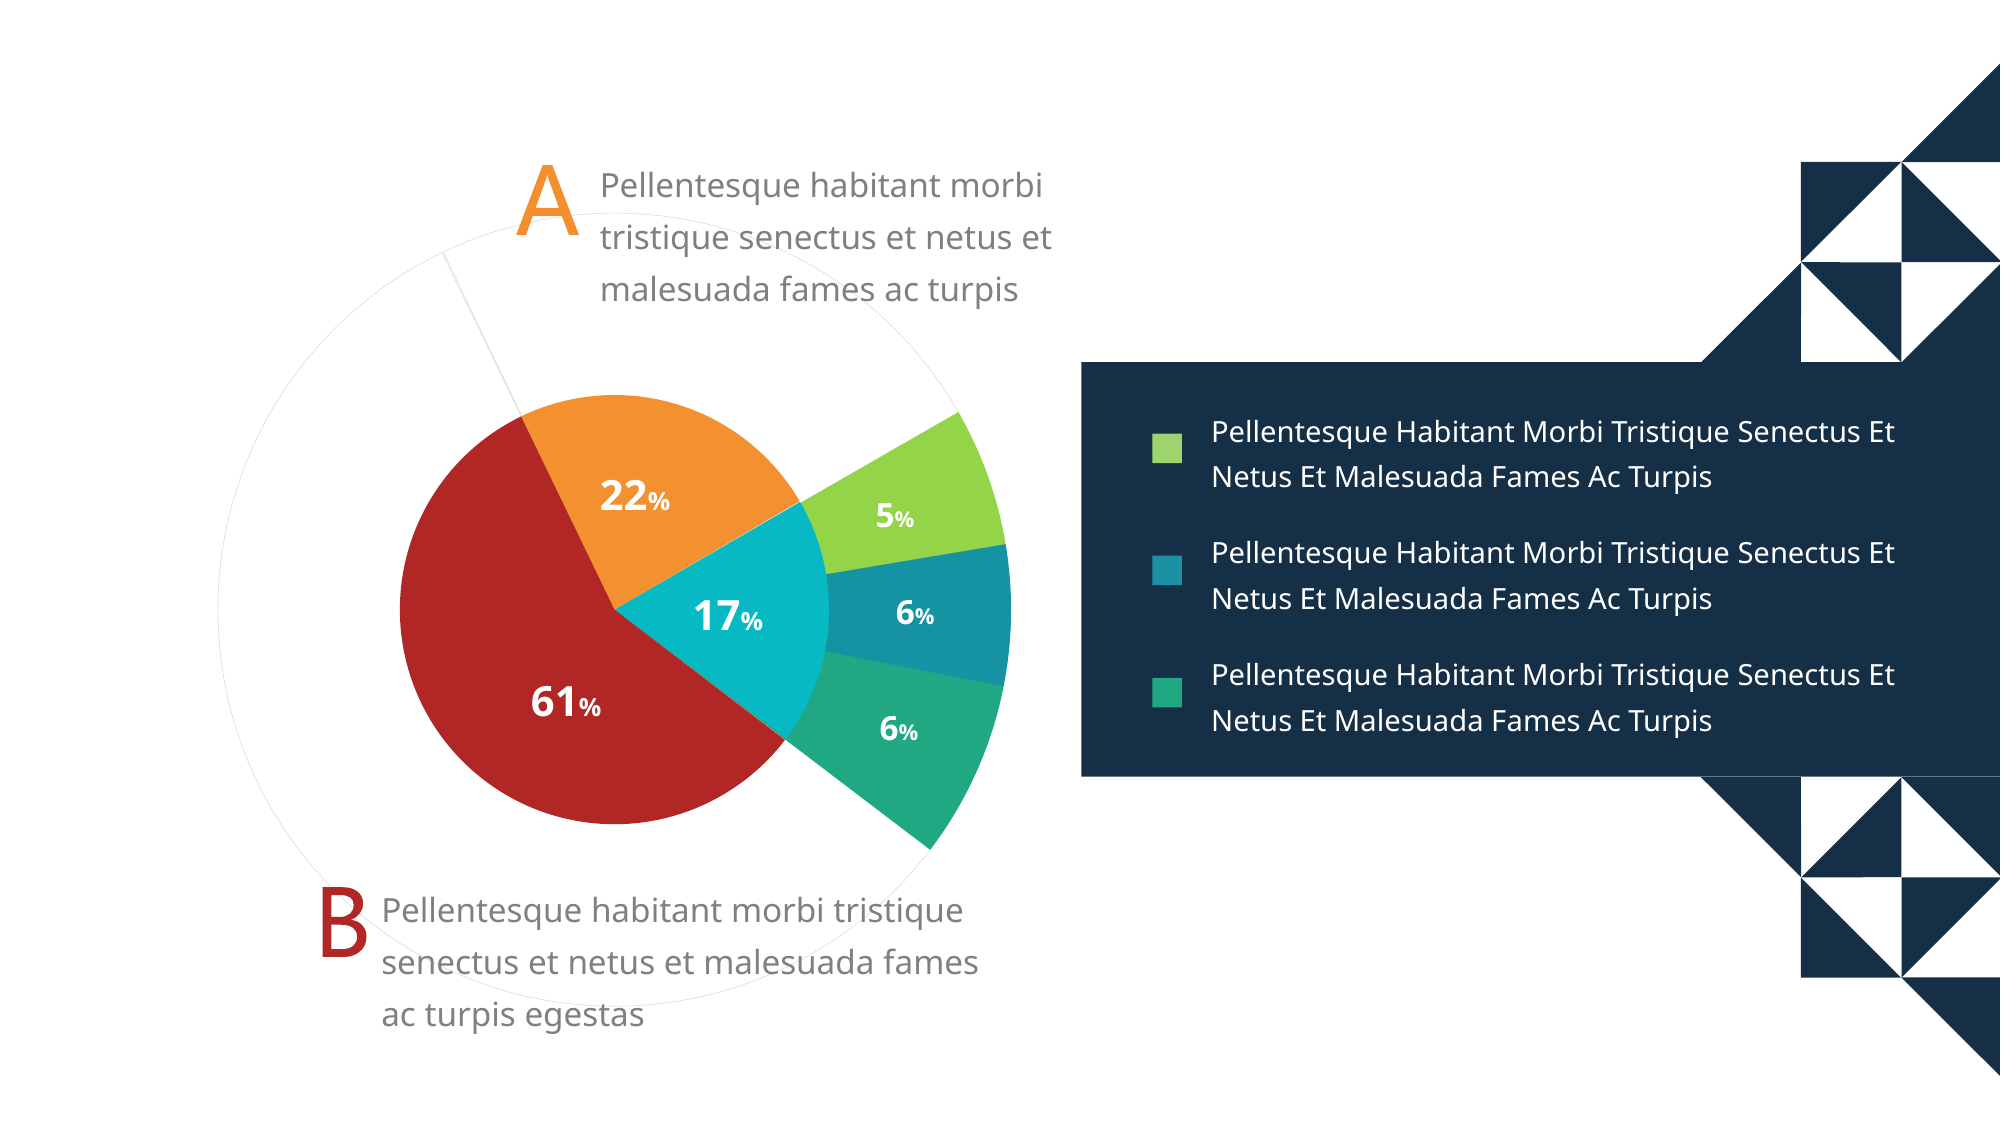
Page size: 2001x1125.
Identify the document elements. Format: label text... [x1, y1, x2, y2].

text_box [1799, 875, 1904, 979]
text_box [1903, 776, 2000, 876]
text_box [1902, 62, 2000, 164]
text_box [1698, 776, 1803, 877]
text_box [1900, 162, 2000, 264]
text_box [1151, 555, 1183, 586]
text_box [1799, 160, 1904, 265]
text_box Pellentesque habitant morbi tristique senectus et netus et malesuada fames ac turpis egestas [366, 1007, 1012, 1041]
text_box [1900, 876, 2000, 978]
text_box [1801, 261, 1903, 365]
text_box Pellentesque Habitant Morbi Tristique Senectus Et Netus Et Malesuada Fames Ac Turpis [1196, 638, 1959, 745]
text_box [1151, 677, 1183, 708]
text_box [1698, 263, 1803, 364]
text_box [524, 165, 571, 213]
text_box Pellentesque habitant morbi tristique senectus et netus et malesuada fames ac turpis [585, 145, 1143, 316]
text_box [1903, 264, 2000, 364]
text_box [1080, 361, 2000, 778]
text_box Pellentesque Habitant Morbi Tristique Senectus Et Netus Et Malesuada Fames Ac Turpis [1196, 395, 1959, 501]
text_box [1151, 433, 1183, 464]
text_box [1801, 774, 1903, 879]
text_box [217, 213, 1012, 1007]
text_box Pellentesque Habitant Morbi Tristique Senectus Et Netus Et Malesuada Fames Ac Turpis [1196, 516, 1959, 623]
text_box [1902, 976, 2000, 1078]
